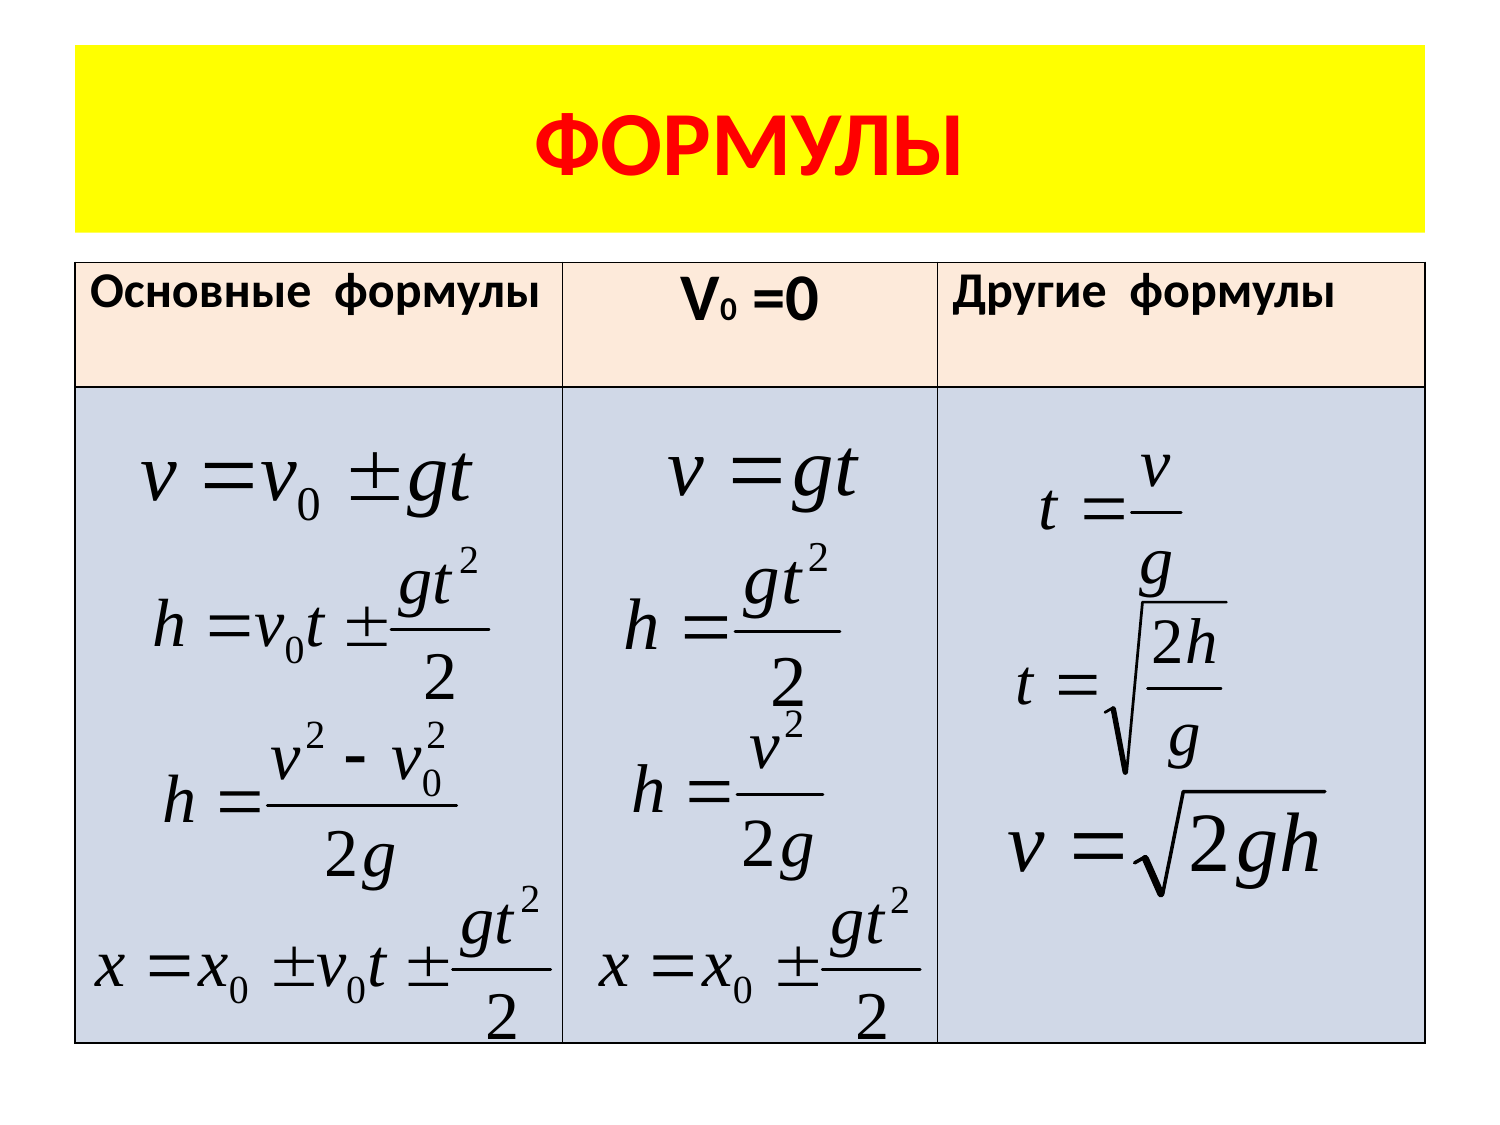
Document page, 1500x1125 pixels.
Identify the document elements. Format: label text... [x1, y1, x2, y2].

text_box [81, 866, 566, 1055]
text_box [152, 702, 472, 865]
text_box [128, 417, 488, 542]
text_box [655, 433, 878, 531]
title ФОРМУЛЫ [75, 45, 1425, 233]
table_header Другие формулы [938, 263, 1424, 386]
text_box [141, 527, 506, 716]
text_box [585, 866, 933, 1055]
table_header Основные формулы [76, 263, 562, 386]
table_cell [938, 388, 1424, 1042]
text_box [1030, 421, 1196, 584]
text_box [1007, 585, 1241, 771]
table_header V0 =0 [563, 263, 937, 386]
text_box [995, 773, 1341, 915]
table_cell [563, 388, 937, 1042]
table_cell [76, 388, 562, 871]
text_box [620, 691, 840, 865]
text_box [612, 521, 856, 723]
